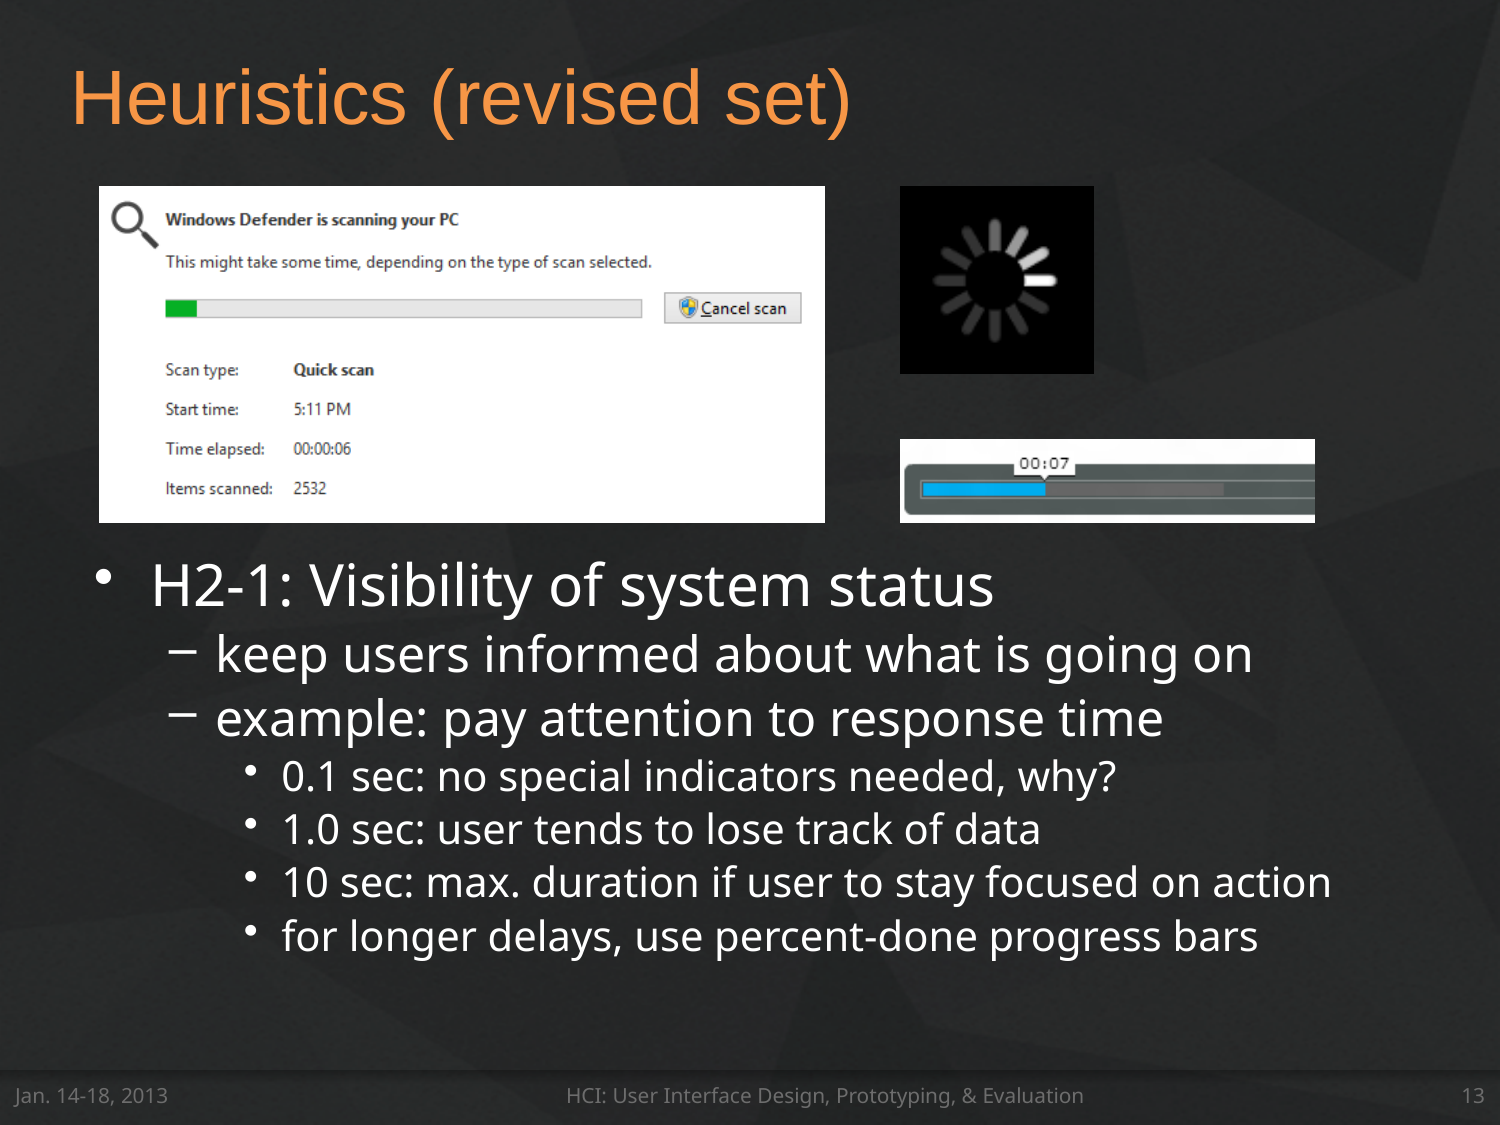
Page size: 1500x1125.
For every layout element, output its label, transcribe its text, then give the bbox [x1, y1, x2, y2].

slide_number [0, 1074, 312, 1125]
slide_number 13 [1337, 1074, 1500, 1125]
footer HCI: User Interface Design, Prototyping, & Evaluation [312, 1074, 1337, 1125]
list H2-1: Visibility of system status keep users informed about what is going on example: pay attention to response time 0.1 sec: no special indicators needed, why? 1.0 sec: user tends to lose track of data 10 sec: max. duration if user to stay focused on action for longer delays, use percent-done progress bars [78, 548, 1469, 1056]
title Heuristics (revised set) [55, 0, 1478, 188]
picture [0, 0, 1500, 1074]
